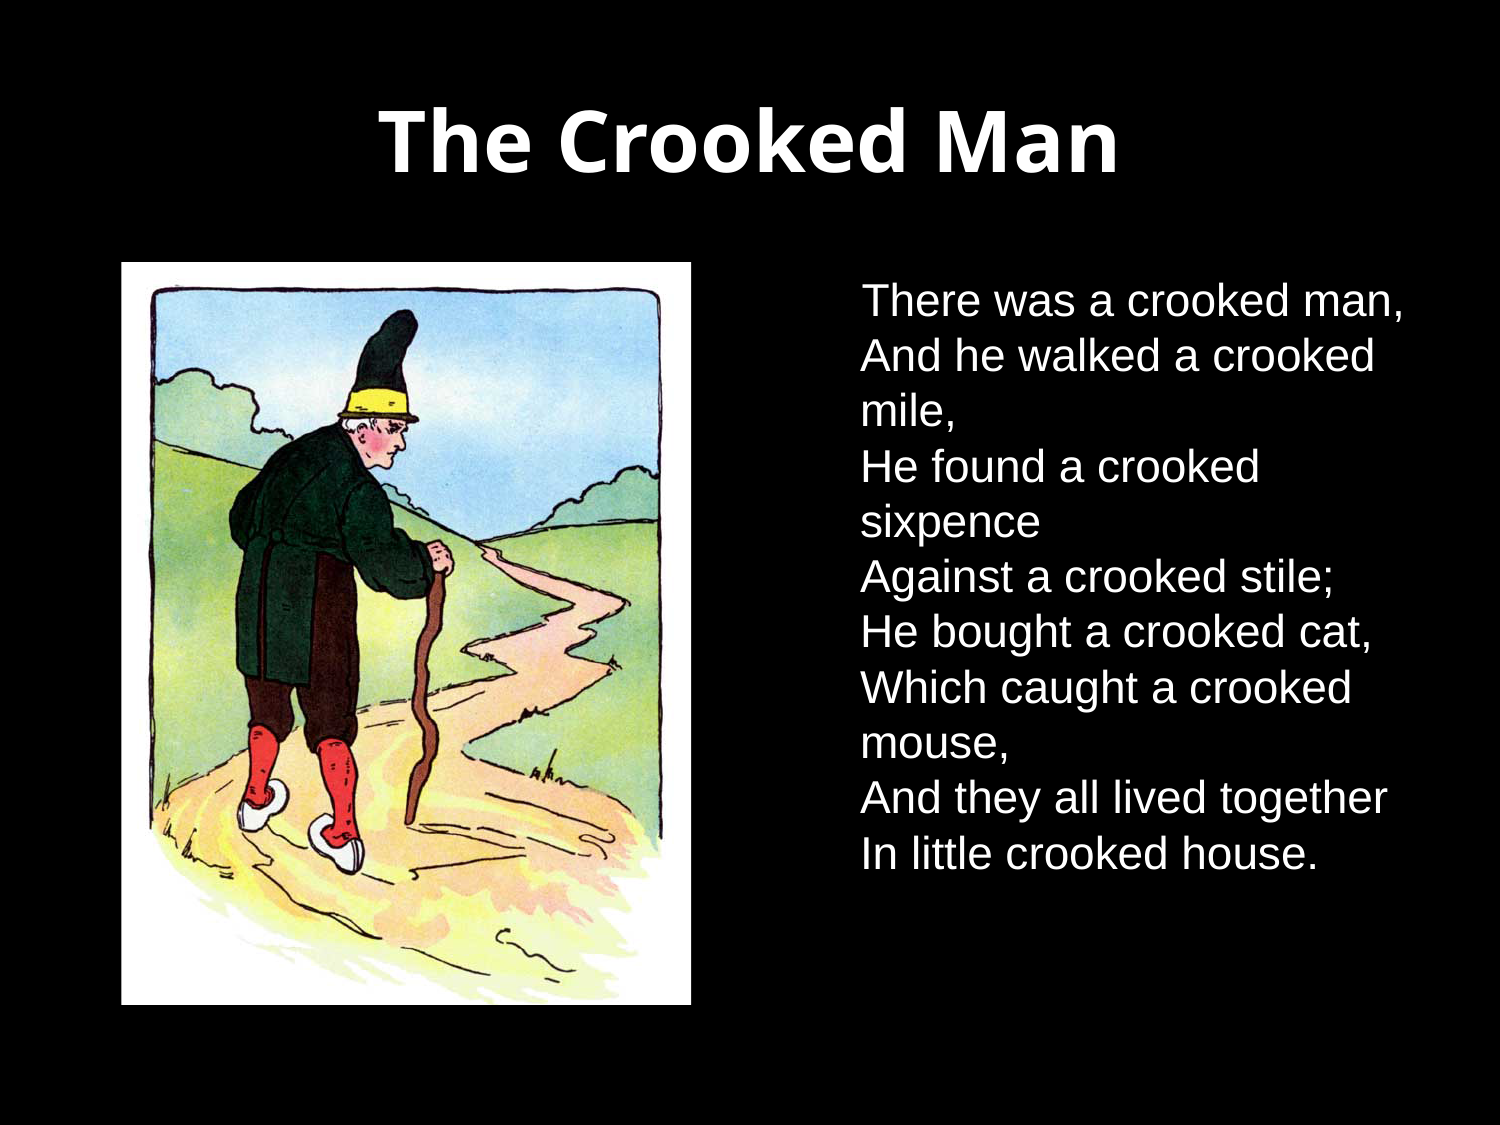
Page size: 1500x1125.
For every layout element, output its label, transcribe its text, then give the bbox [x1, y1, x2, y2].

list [121, 262, 692, 1006]
title The Crooked Man [75, 45, 1425, 233]
list There was a crooked man, And he walked a crooked mile, He found a crooked sixpence Against a crooked stile; He bought a crooked cat, Which caught a crooked mouse, And they all lived together In little crooked house. [762, 262, 1425, 1005]
